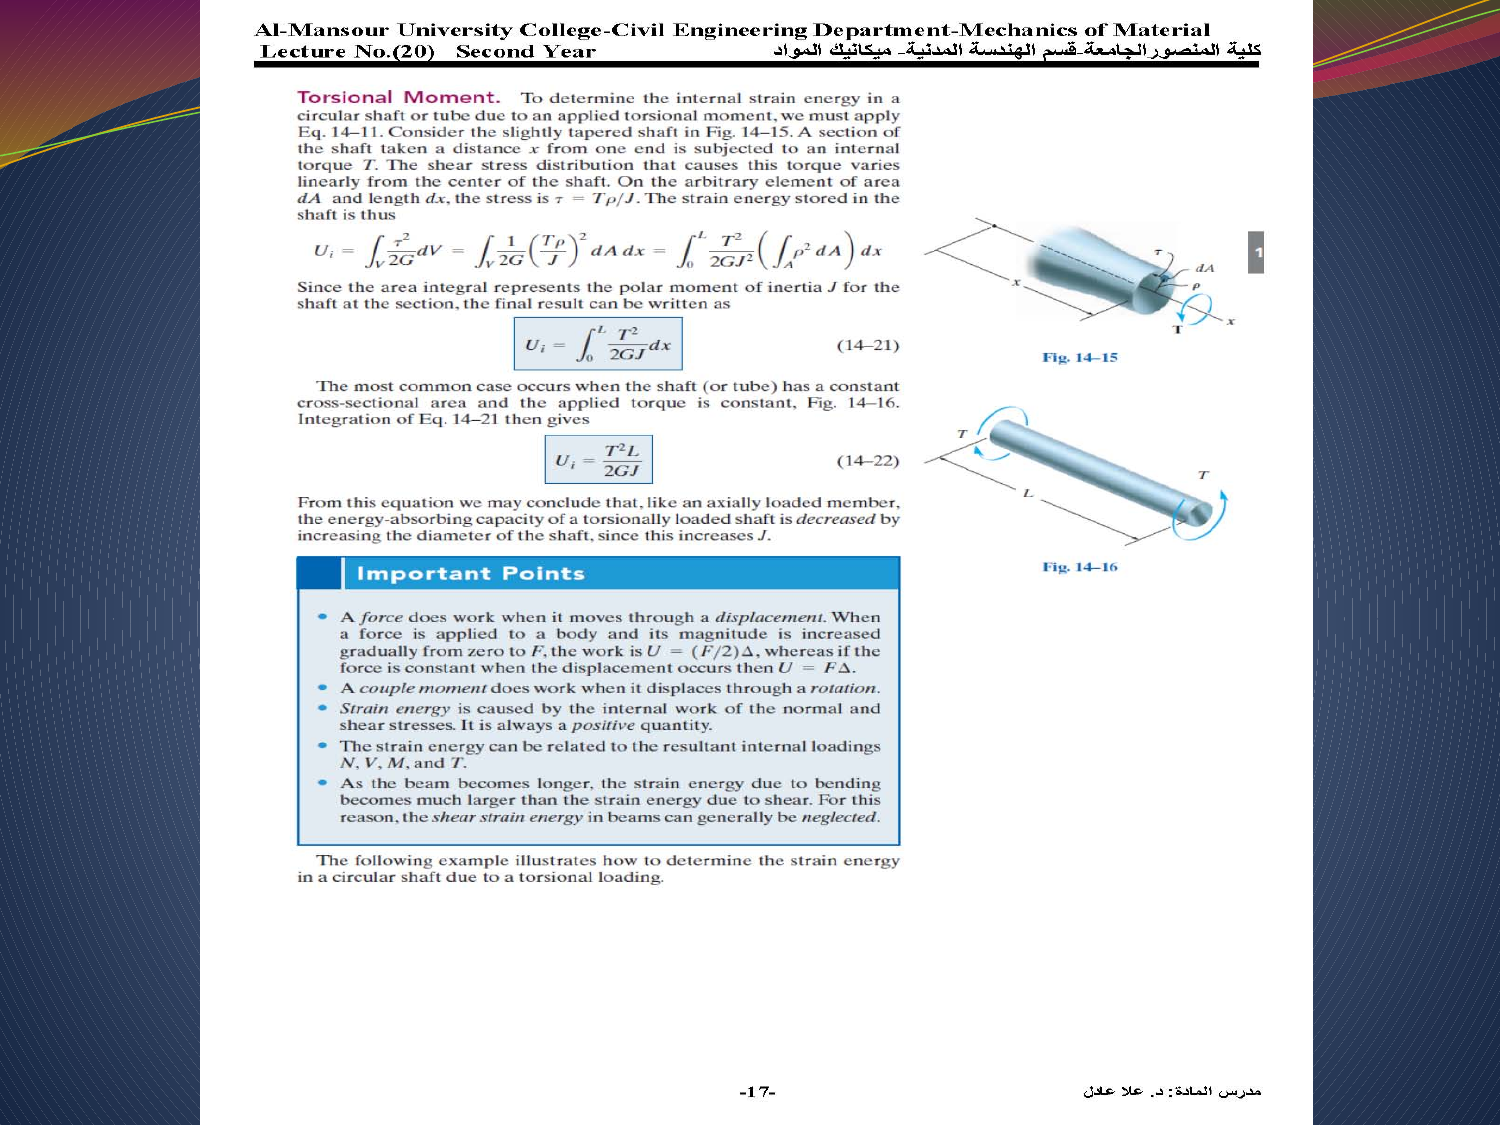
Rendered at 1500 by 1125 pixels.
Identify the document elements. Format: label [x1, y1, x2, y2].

picture [199, 0, 1313, 1125]
